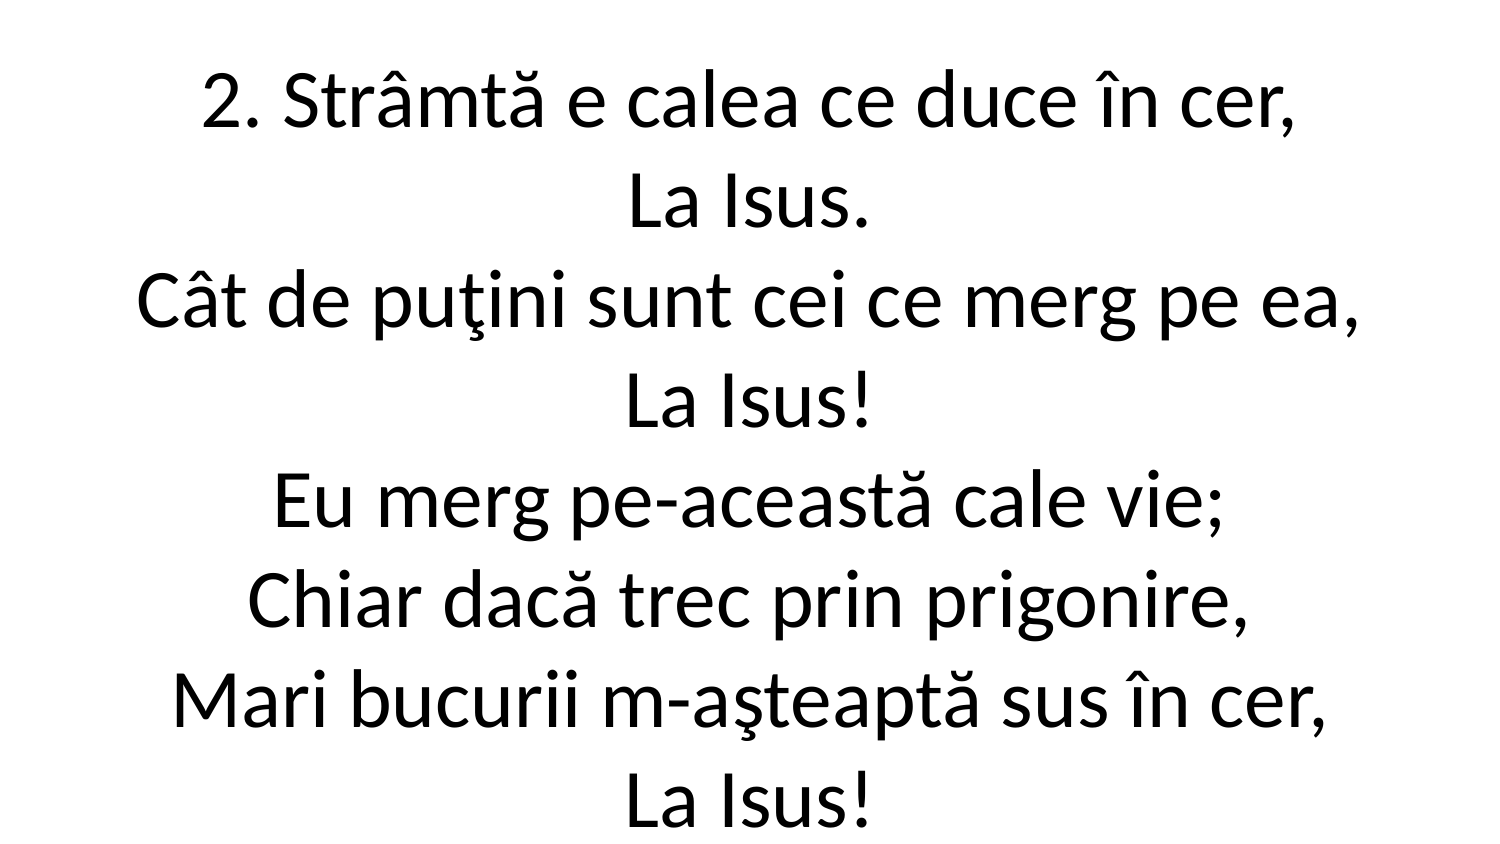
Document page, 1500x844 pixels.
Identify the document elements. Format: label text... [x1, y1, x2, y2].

text_box 2. Strâmtă e calea ce duce în cer, La Isus. Cât de puţini sunt cei ce merg pe ea, La Isus! Eu merg pe-această cale vie; Chiar dacă trec prin prigonire, Mari bucurii m-aşteaptă sus în cer, La Isus! [122, 0, 1378, 844]
